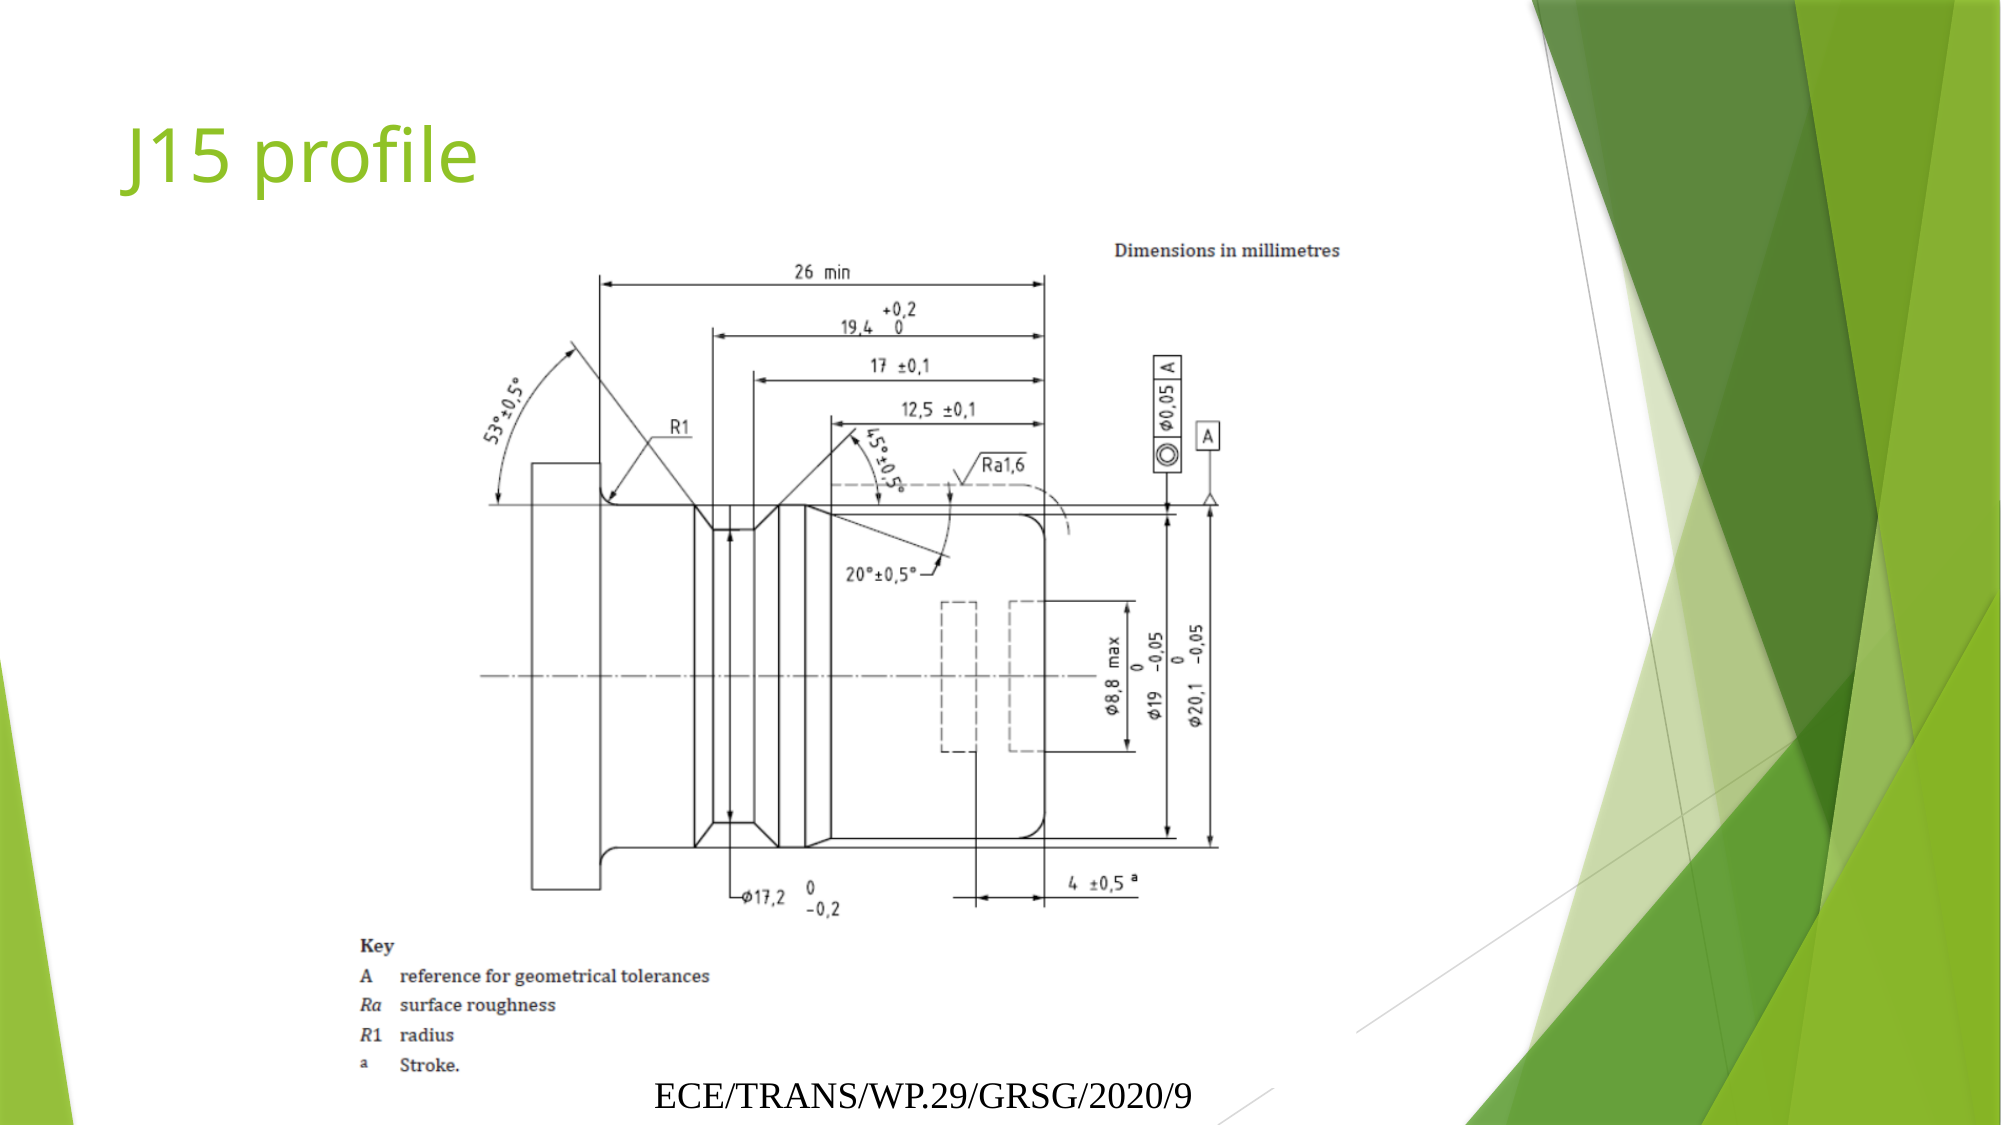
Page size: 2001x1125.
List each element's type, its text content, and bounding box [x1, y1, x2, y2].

title J15 profile [111, 99, 1522, 317]
picture [336, 226, 1357, 1088]
text_box ECE/TRANS/WP.29/GRSG/2020/9 [629, 1018, 1632, 1124]
